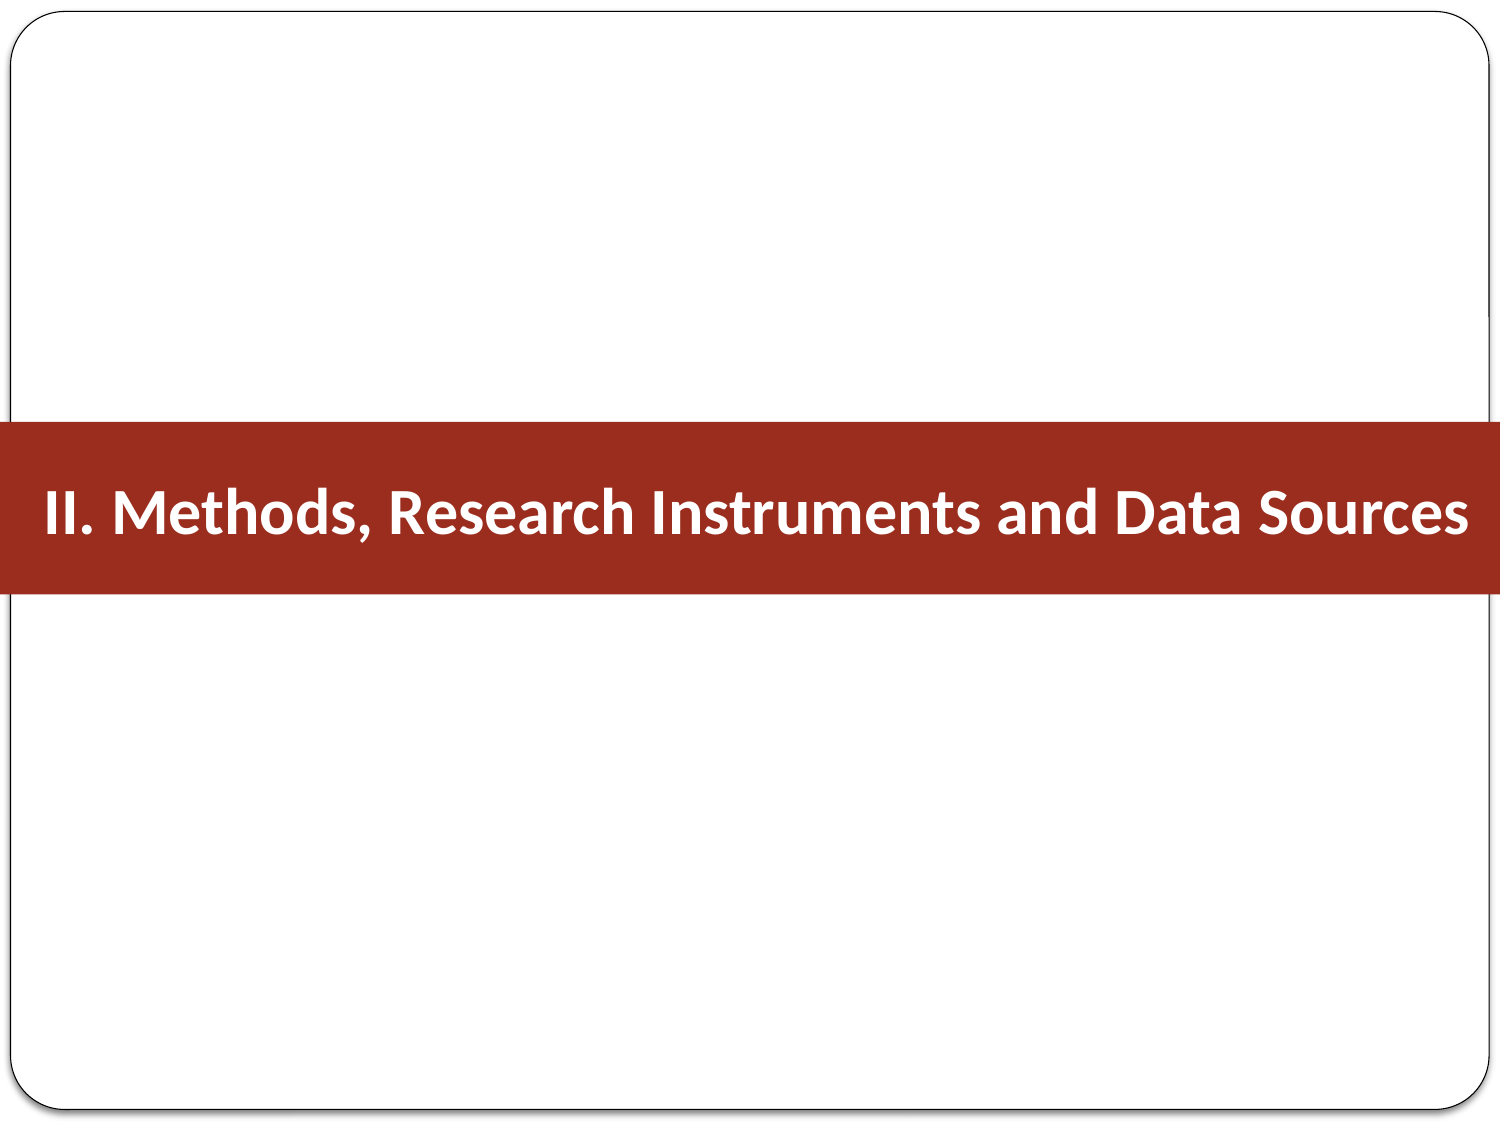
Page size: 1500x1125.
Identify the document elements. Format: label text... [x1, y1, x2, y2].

text_box II. Methods, Research Instruments and Data Sources [0, 421, 1500, 595]
